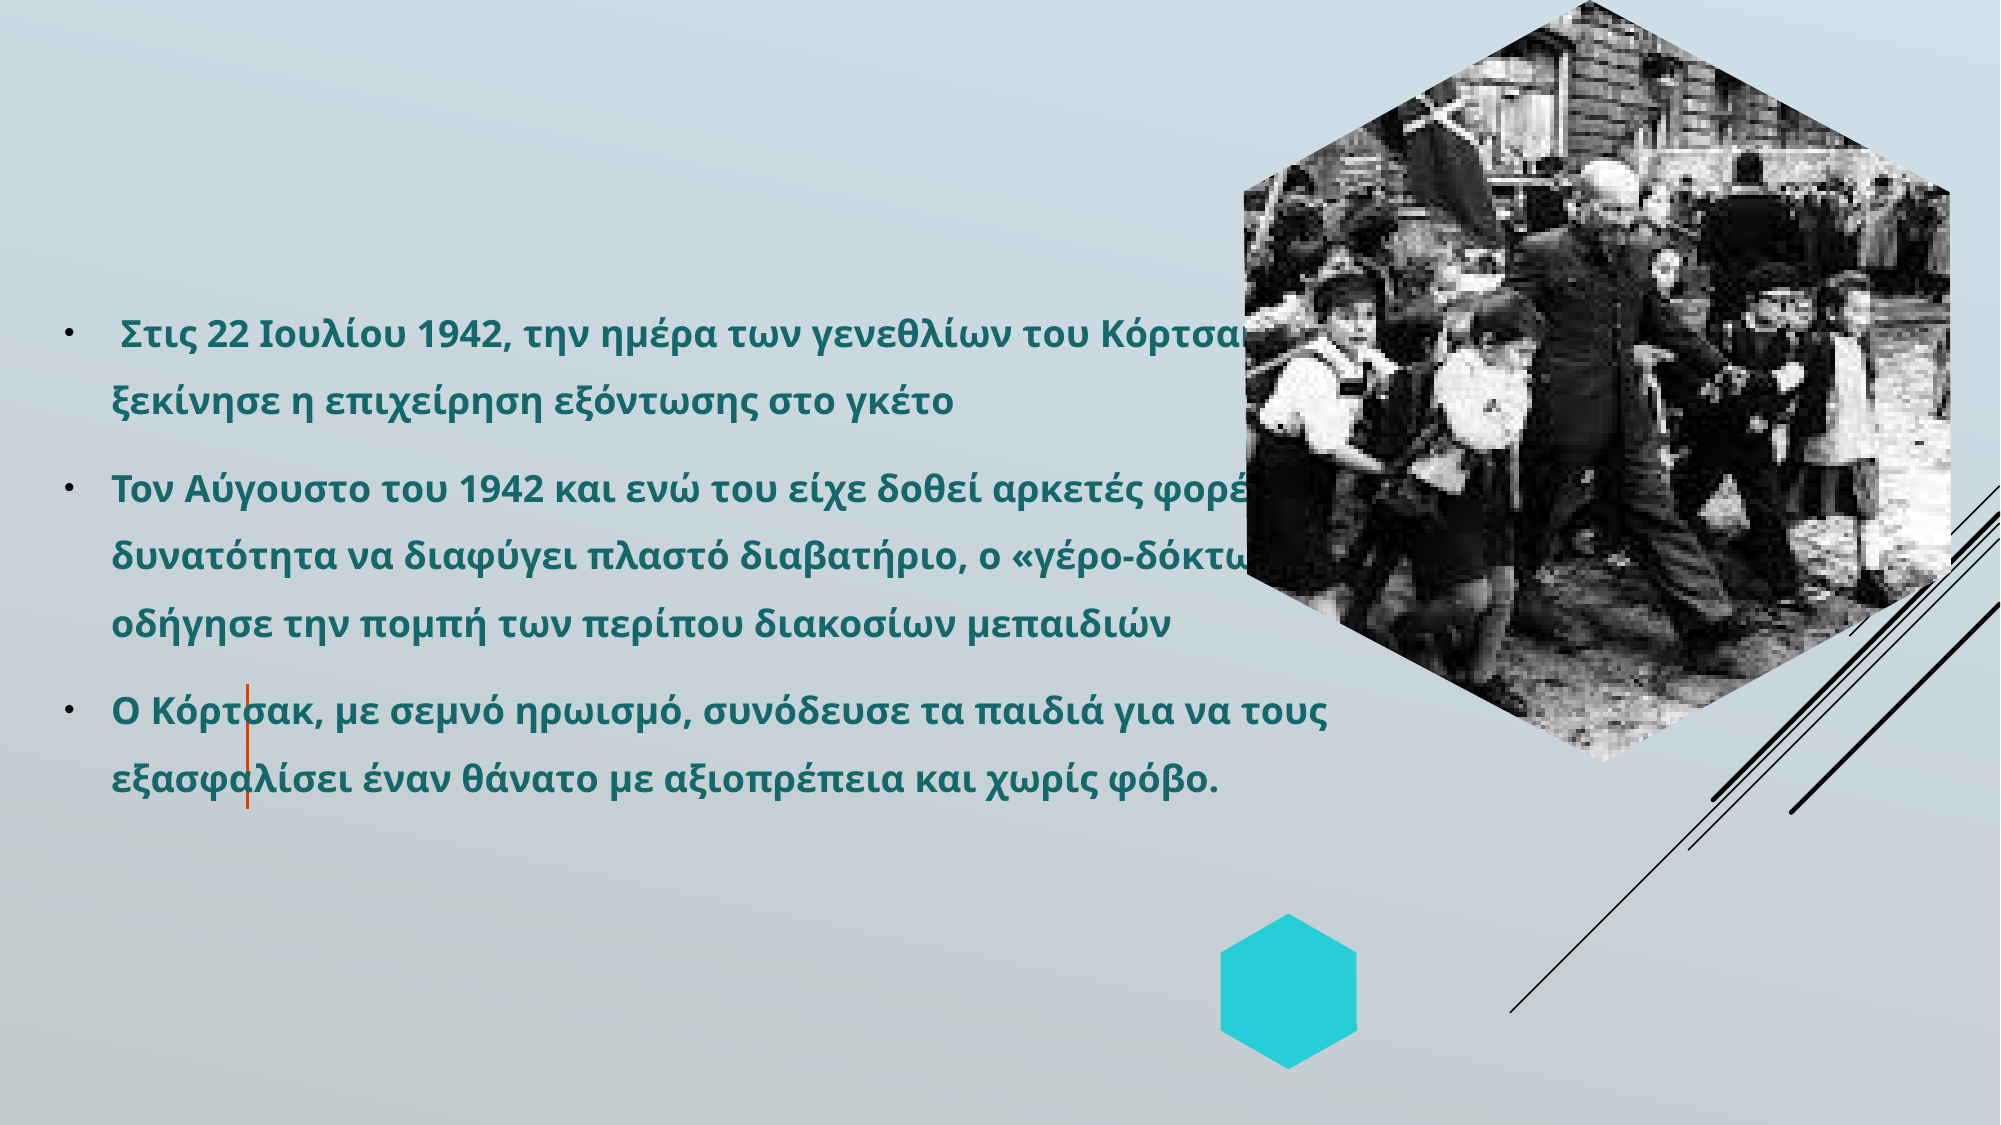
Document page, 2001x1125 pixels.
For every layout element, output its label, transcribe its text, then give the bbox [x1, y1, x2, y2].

list Στις 22 Ιουλίου 1942, την ημέρα των γενεθλίων του Κόρτσακ, ξεκίνησε η επιχείρηση εξόντωσης στο γκέτο Τον Αύγουστο του 1942 και ενώ του είχε δοθεί αρκετές φορές η δυνατότητα να διαφύγει πλαστό διαβατήριο, ο «γέρο-δόκτωρ» οδήγησε την πομπή των περίπου διακοσίων μεπαιδιών Ο Κόρτσακ, με σεμνό ηρωισμό, συνόδευσε τα παιδιά για να τους εξασφαλίσει έναν θάνατο με αξιοπρέπεια και χωρίς φόβο. [49, 107, 1382, 1044]
picture [1243, 0, 1952, 763]
